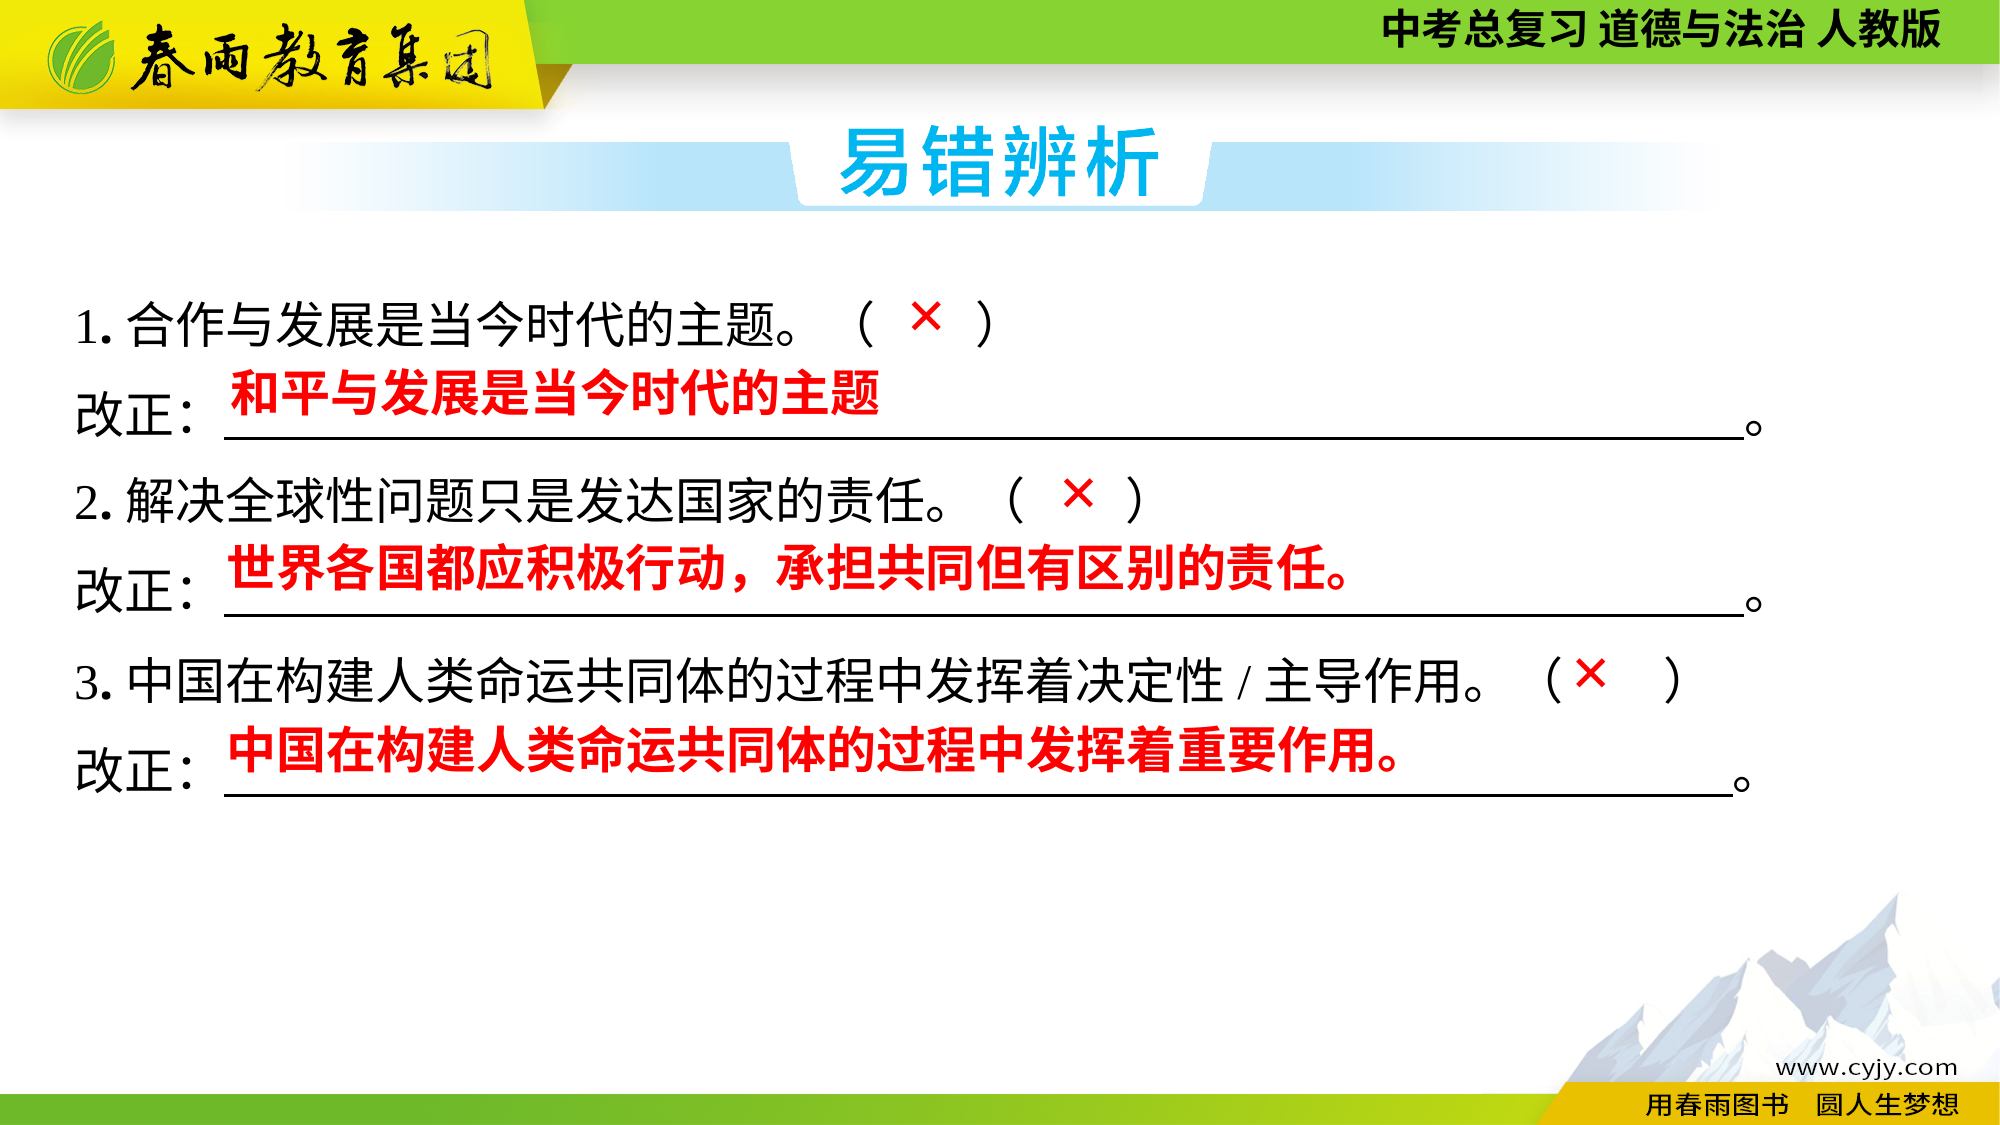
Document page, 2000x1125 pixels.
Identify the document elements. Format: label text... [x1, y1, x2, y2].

text_box ✕ [890, 276, 963, 352]
text_box 中国在构建人类命运共同体的过程中发挥着重要作用。 [211, 711, 1492, 787]
text_box 和平与发展是当今时代的主题 [215, 353, 896, 429]
picture [0, 0, 2000, 1125]
text_box 世界各国都应积极行动，承担共同但有区别的责任。 [211, 529, 1444, 604]
text_box 2.解决全球性问题只是发达国家的责任。（ ） 改正： 。 3.中国在构建人类命运共同体的过程中发挥着决定性/主导作用。（ ） 改正： 。 [59, 432, 1944, 808]
list 1.合作与发展是当今时代的主题。（ ） 改正： 。 [59, 255, 1944, 432]
text_box ✕ [1042, 453, 1115, 529]
text_box ✕ [1554, 633, 1627, 709]
